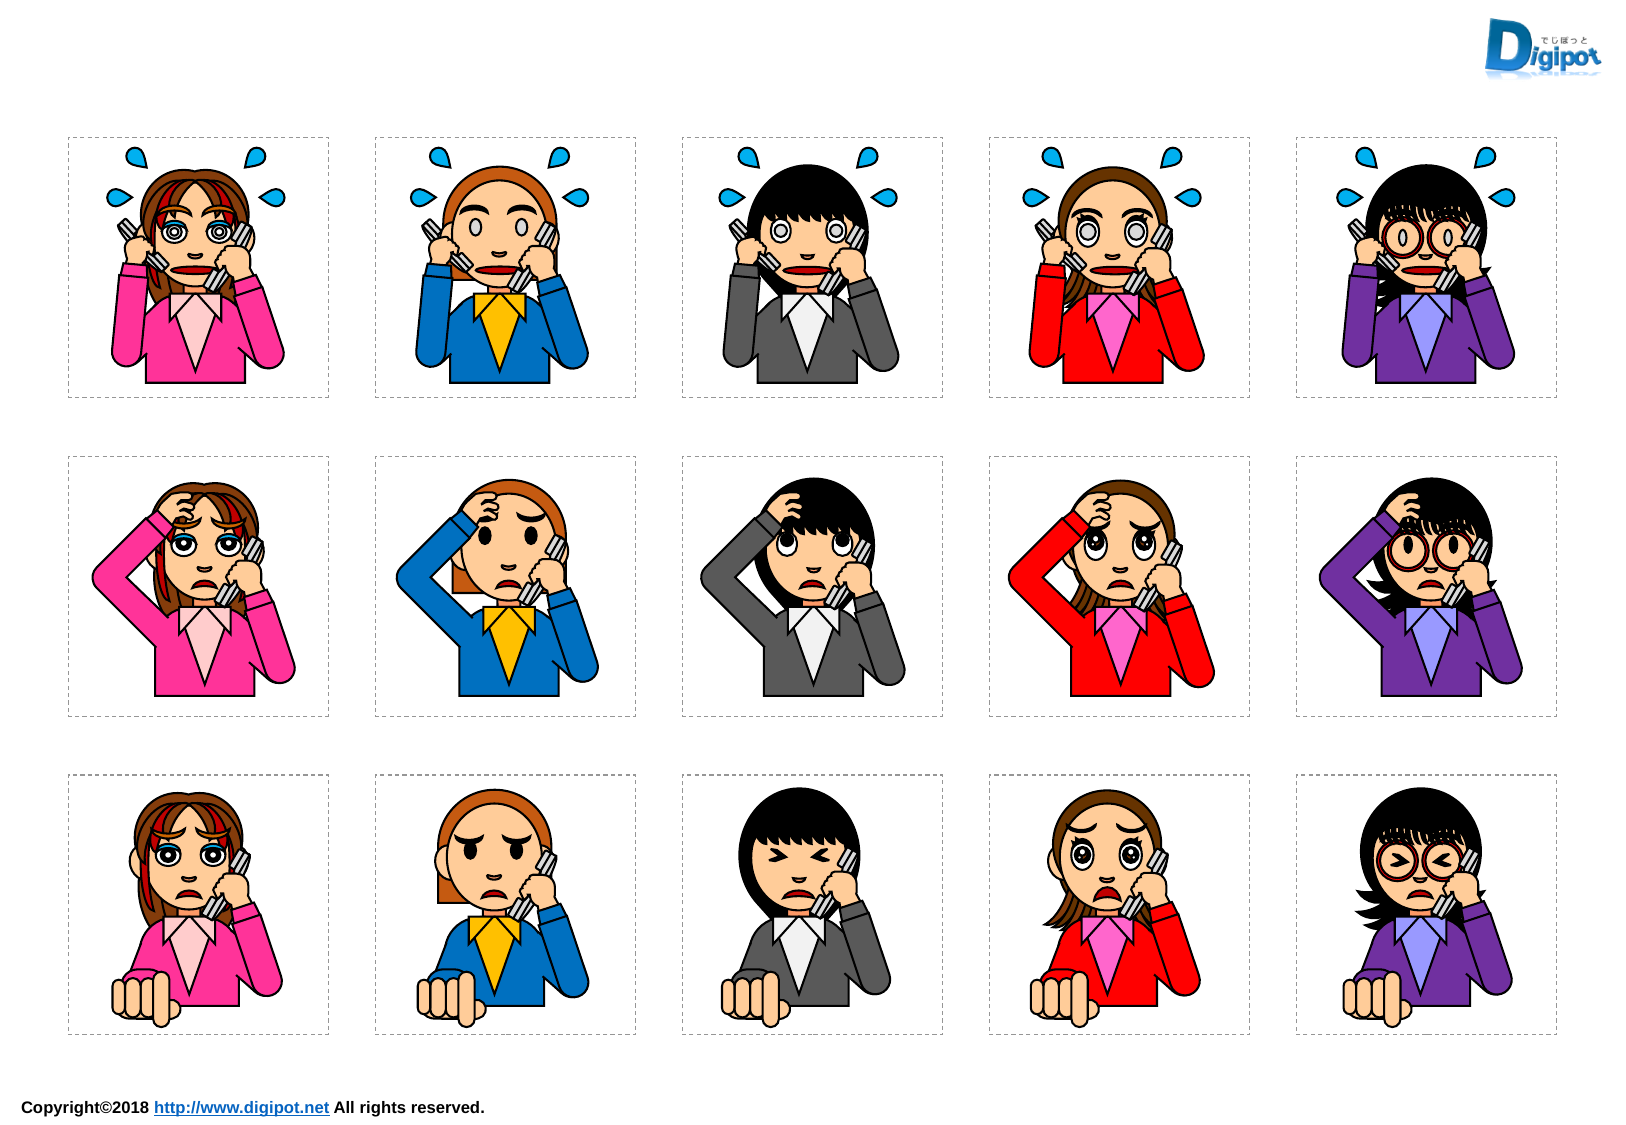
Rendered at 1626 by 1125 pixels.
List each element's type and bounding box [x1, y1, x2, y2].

text_box [719, 146, 903, 383]
text_box [413, 479, 603, 696]
text_box [108, 483, 299, 696]
text_box [1337, 146, 1519, 383]
text_box [1336, 478, 1526, 696]
text_box [1343, 788, 1516, 1028]
text_box [417, 789, 593, 1028]
text_box [717, 478, 909, 696]
text_box [112, 792, 286, 1028]
text_box [1025, 480, 1218, 696]
text_box [1023, 146, 1208, 383]
text_box [1030, 790, 1204, 1028]
picture [1485, 18, 1602, 82]
text_box [721, 788, 895, 1028]
text_box [410, 146, 592, 383]
text_box [107, 146, 288, 383]
